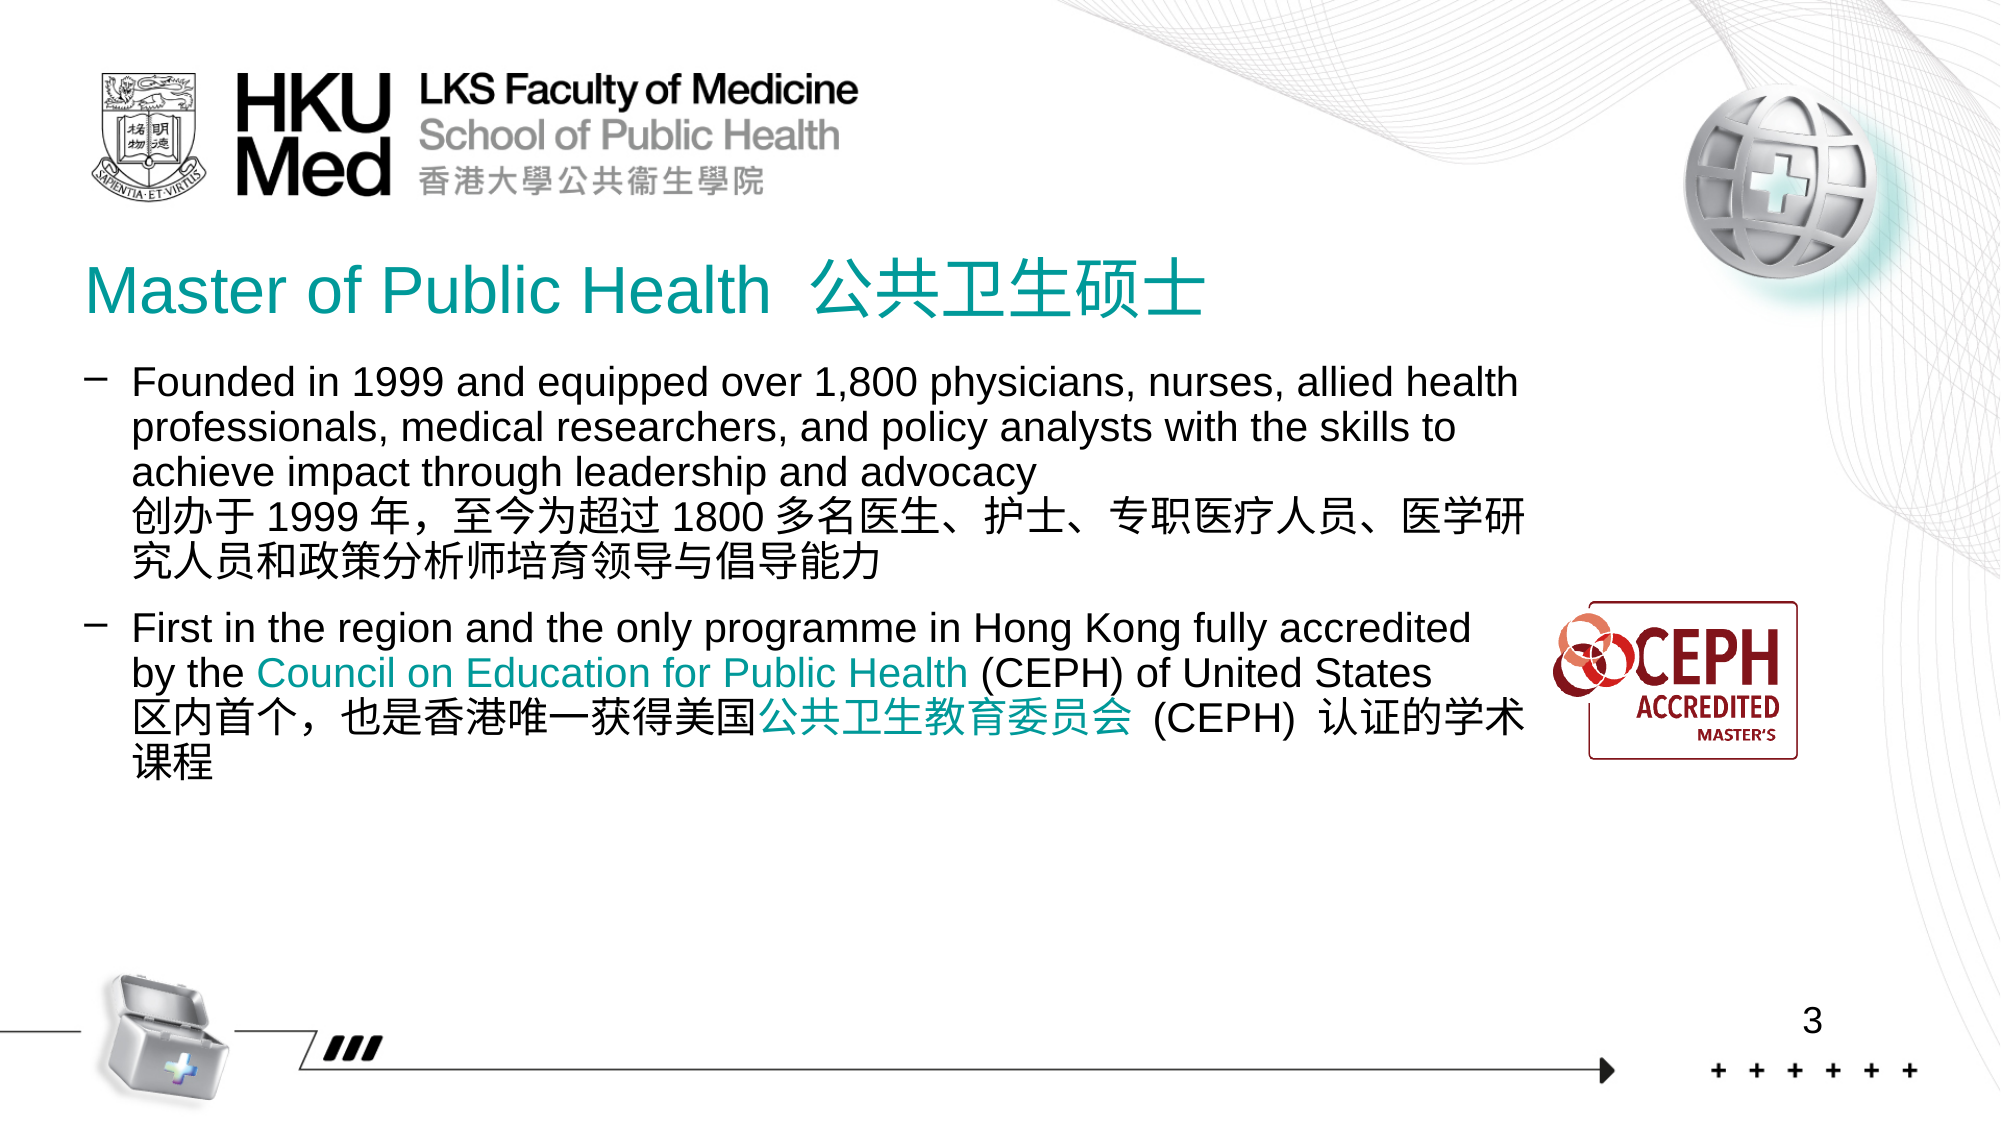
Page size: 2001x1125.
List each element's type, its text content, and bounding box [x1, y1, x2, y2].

slide_number 3 [1758, 988, 1868, 1049]
picture [0, 0, 2001, 1125]
title Master of Public Health 公共卫生硕士 [69, 228, 1625, 336]
list Founded in 1999 and equipped over 1,800 physicians, nurses, allied health professionals, medical researchers, and policy analysts with the skills to achieve impact through leadership and advocacy 创办于1999年，至今为超过1800多名医生、护士、专职医疗人员、医学研究人员和政策分析师培育领导与倡导能力 First in the region and the only programme in Hong Kong fully accredited by the Council on Education for Public Health (CEPH) of United States 区内首个，也是香港唯一获得美国公共卫生教育委员会 (CEPH) 认证的学术课程 [69, 353, 1543, 897]
